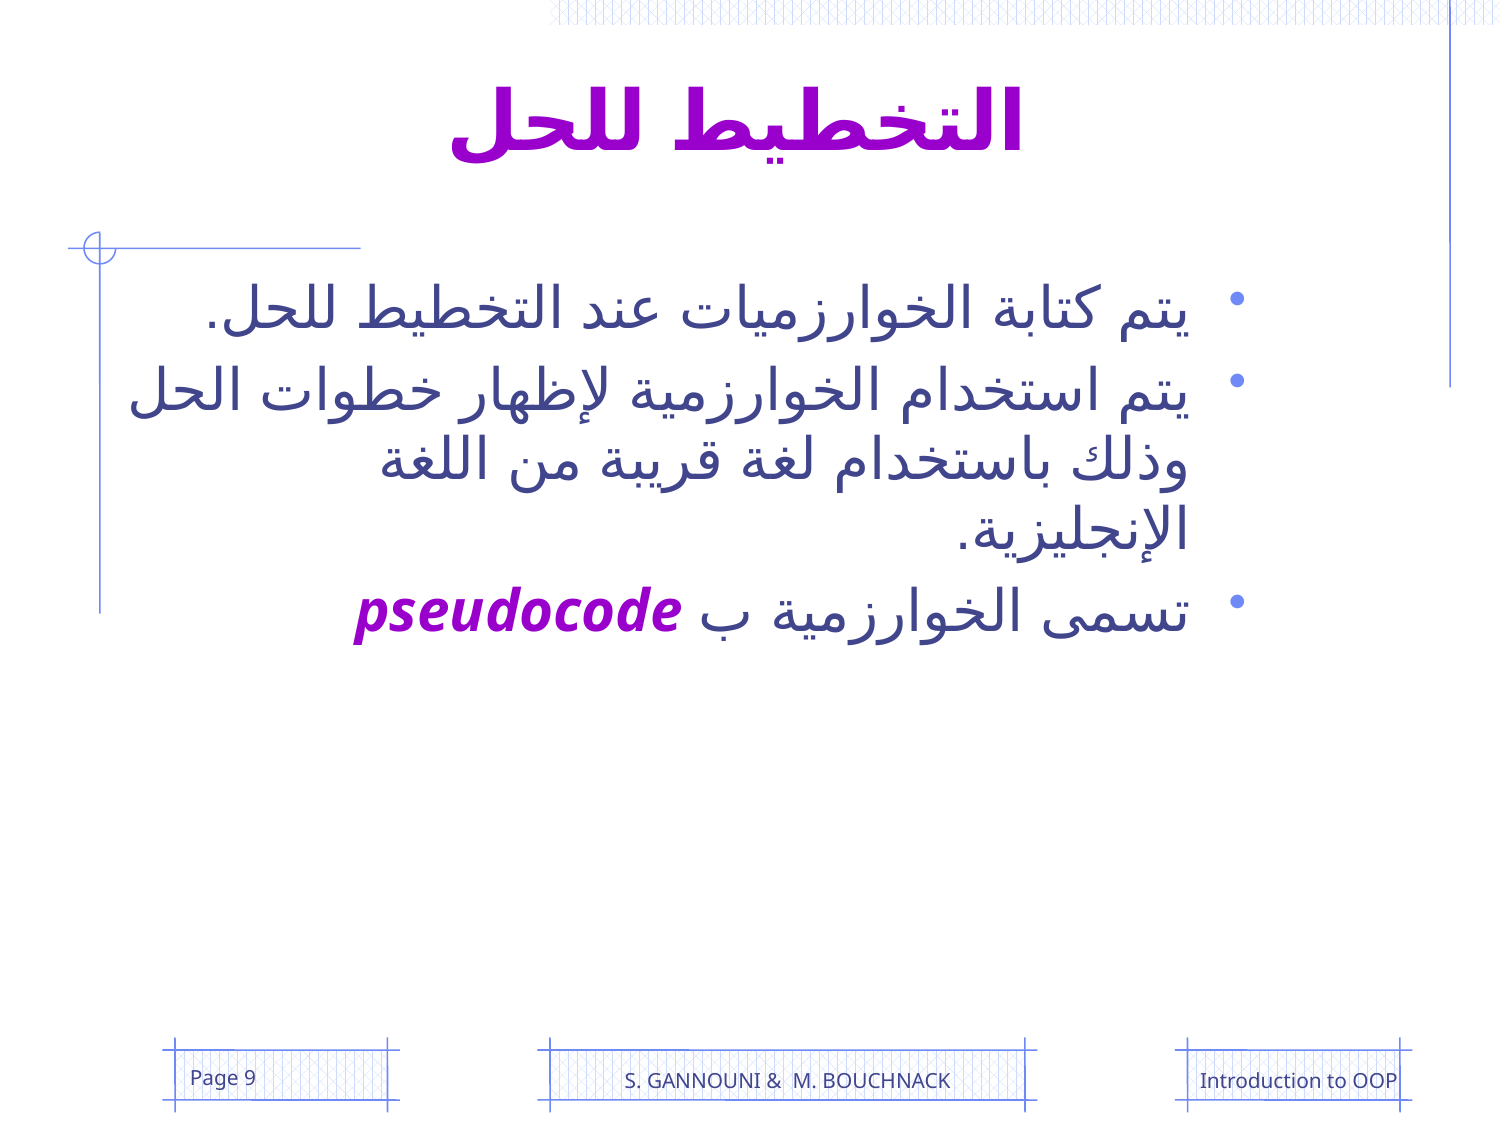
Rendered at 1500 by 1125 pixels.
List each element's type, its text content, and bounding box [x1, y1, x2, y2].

footer S. GANNOUNI & M. BOUCHNACK [549, 1024, 1026, 1101]
slide_number Introduction to OOP [1099, 1024, 1413, 1101]
title التخطيط للحل [99, 37, 1376, 176]
list يتم كتابة الخوارزميات عند التخطيط للحل. يتم استخدام الخوارزمية لإظهار خطوات الحل وذلك باستخدام لغة قريبة من اللغة الإنجليزية. تسمى الخوارزمية ب pseudocode [112, 262, 1263, 888]
slide_number Page 9 [174, 1024, 488, 1101]
